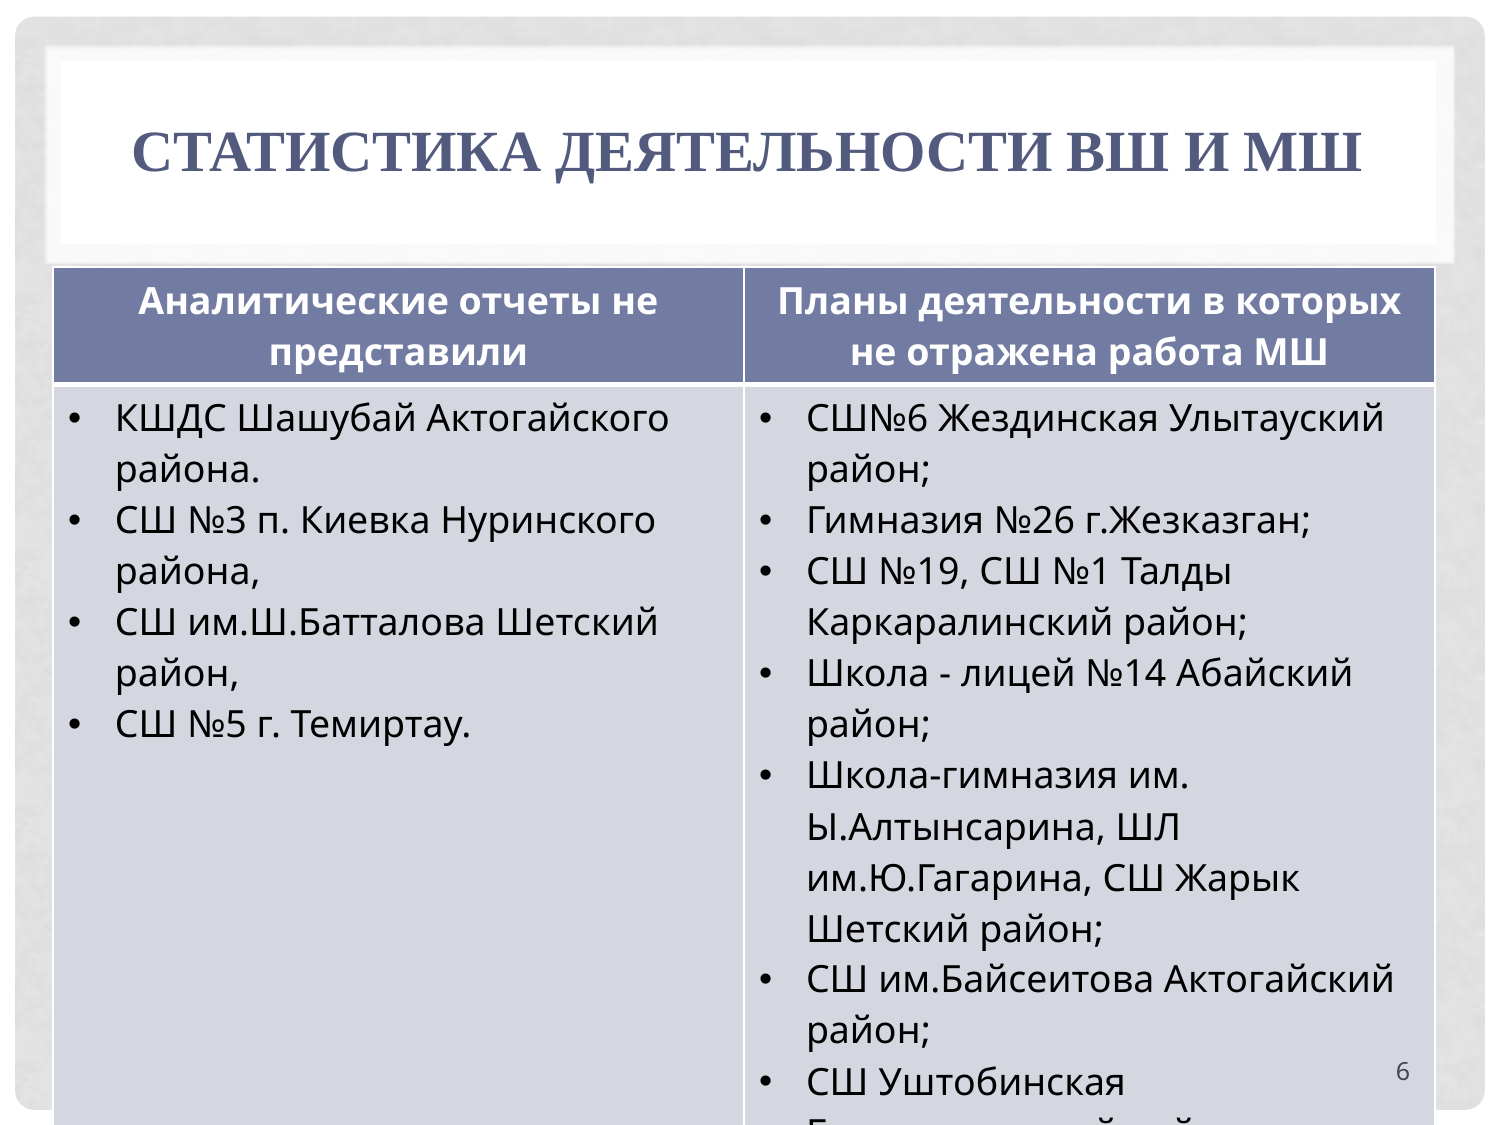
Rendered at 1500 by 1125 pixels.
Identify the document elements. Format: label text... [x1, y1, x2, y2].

title Статистика деятельности ВШ и МШ [69, 66, 1425, 238]
picture [15, 16, 1485, 1110]
table_header Аналитические отчеты не представили [54, 268, 743, 382]
table_cell СШ№6 Жездинская Улытауский район; Гимназия №26 г.Жезказган; СШ №19, СШ №1 Талды Каркаралинский район; Школа - лицей №14 Абайский район; Школа-гимназия им. Ы.Алтынсарина, ШЛ им.Ю.Гагарина, СШ Жарык Шетский район; СШ им.Байсеитова Актогайский район; СШ Уштобинская Бухаржырауский район. [745, 387, 1434, 1125]
slide_number 6 [1074, 1042, 1425, 1103]
table_header Планы деятельности в которых не отражена работа МШ [745, 268, 1434, 382]
table_cell КШДС Шашубай Актогайского района. СШ №3 п. Киевка Нуринского района, СШ им.Ш.Батталова Шетский район, СШ №5 г. Темиртау. [54, 387, 743, 1125]
